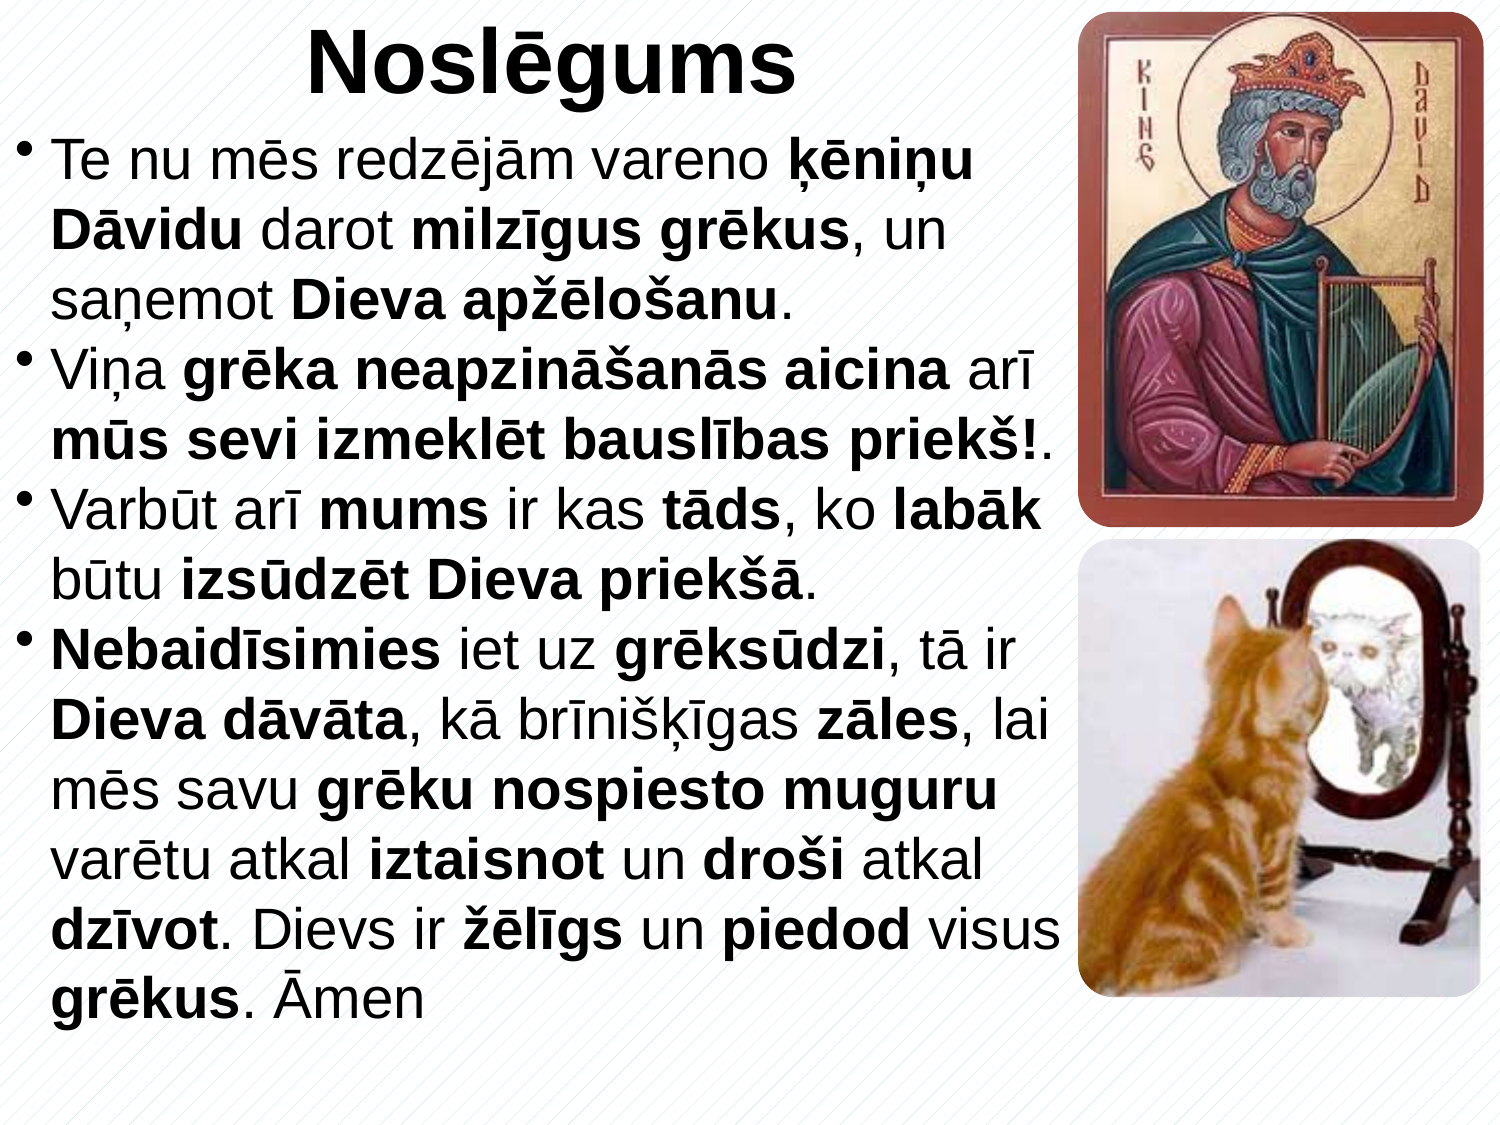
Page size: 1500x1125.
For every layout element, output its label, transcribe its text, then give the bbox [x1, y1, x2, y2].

picture [1077, 11, 1484, 528]
text_box Te nu mēs redzējām vareno ķēniņu Dāvidu darot milzīgus grēkus, un saņemot Dieva apžēlošanu. Viņa grēka neapzināšanās aicina arī mūs sevi izmeklēt bauslības priekš!. Varbūt arī mums ir kas tāds, ko labāk būtu izsūdzēt Dieva priekšā. Nebaidīsimies iet uz grēksūdzi, tā ir Dieva dāvāta, kā brīnišķīgas zāles, lai mēs savu grēku nospiesto muguru varētu atkal iztaisnot un droši atkal dzīvot. Dievs ir žēlīgs un piedod visus grēkus. Āmen [0, 113, 1117, 1039]
picture [1077, 538, 1488, 998]
title Noslēgums [0, 0, 1105, 113]
